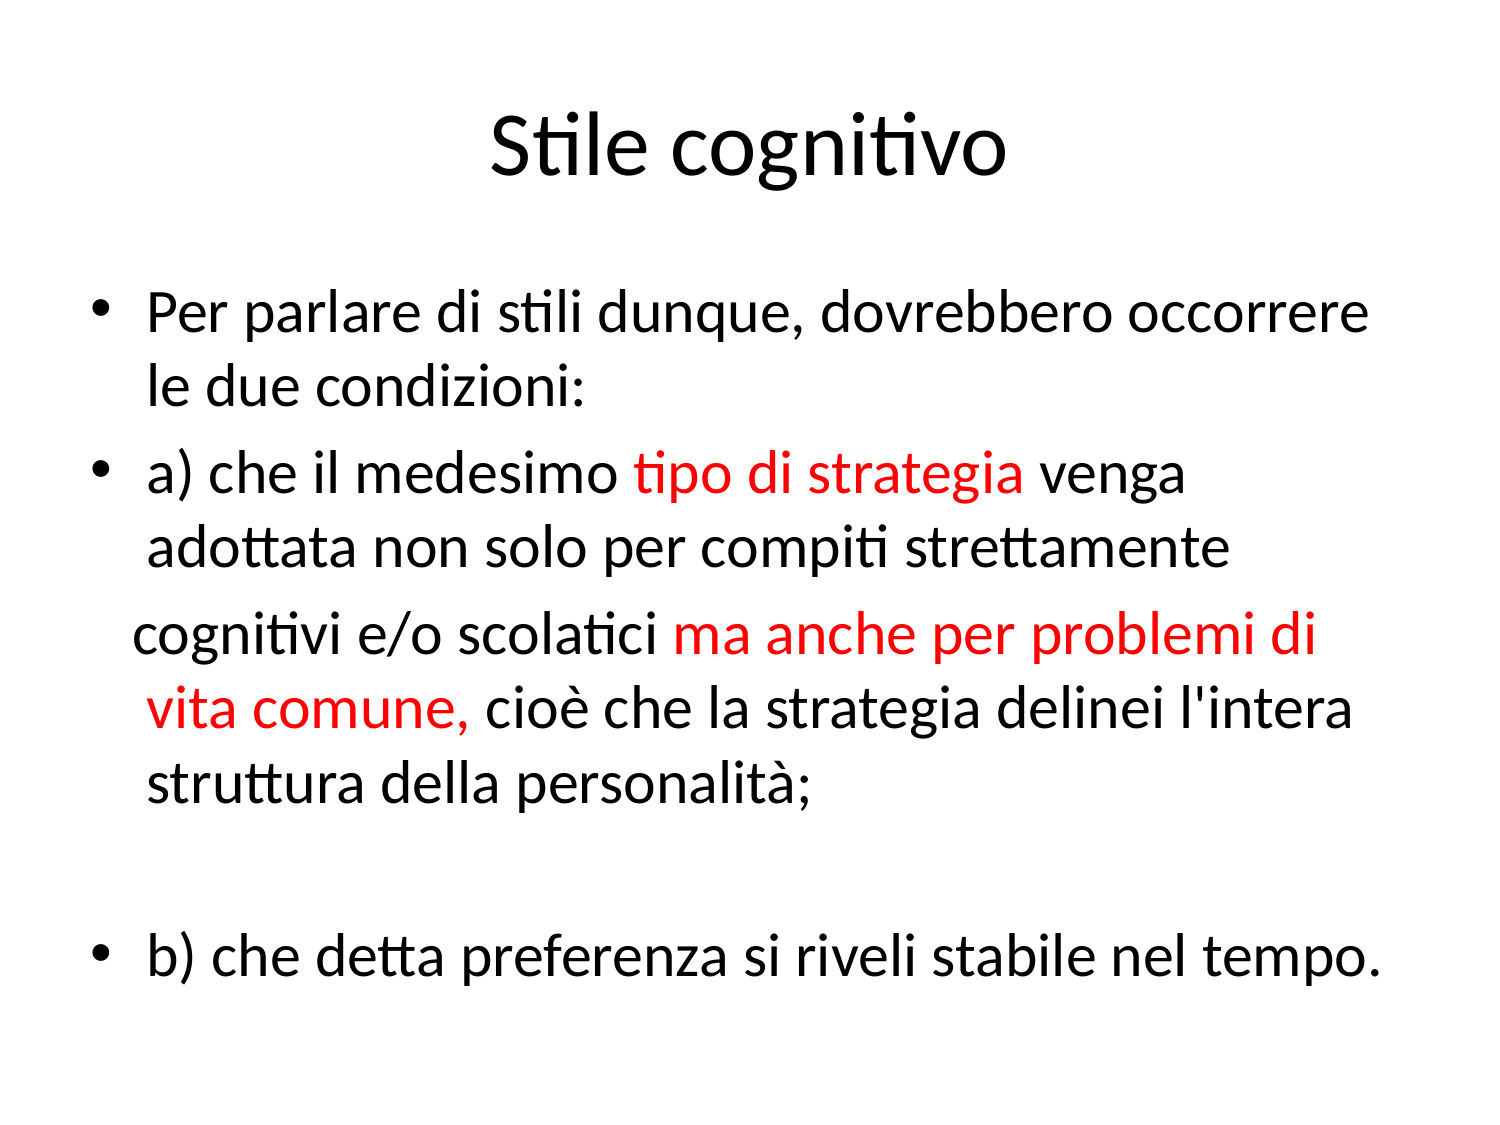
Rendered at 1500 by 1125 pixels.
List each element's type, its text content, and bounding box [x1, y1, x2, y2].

list Per parlare di stili dunque, dovrebbero occorrere le due condizioni: a) che il medesimo tipo di strategia venga adottata non solo per compiti strettamente cognitivi e/o scolatici ma anche per problemi di vita comune, cioè che la strategia delinei l'intera struttura della personalità; b) che detta preferenza si riveli stabile nel tempo. [75, 262, 1425, 1005]
title Stile cognitivo [75, 45, 1425, 233]
